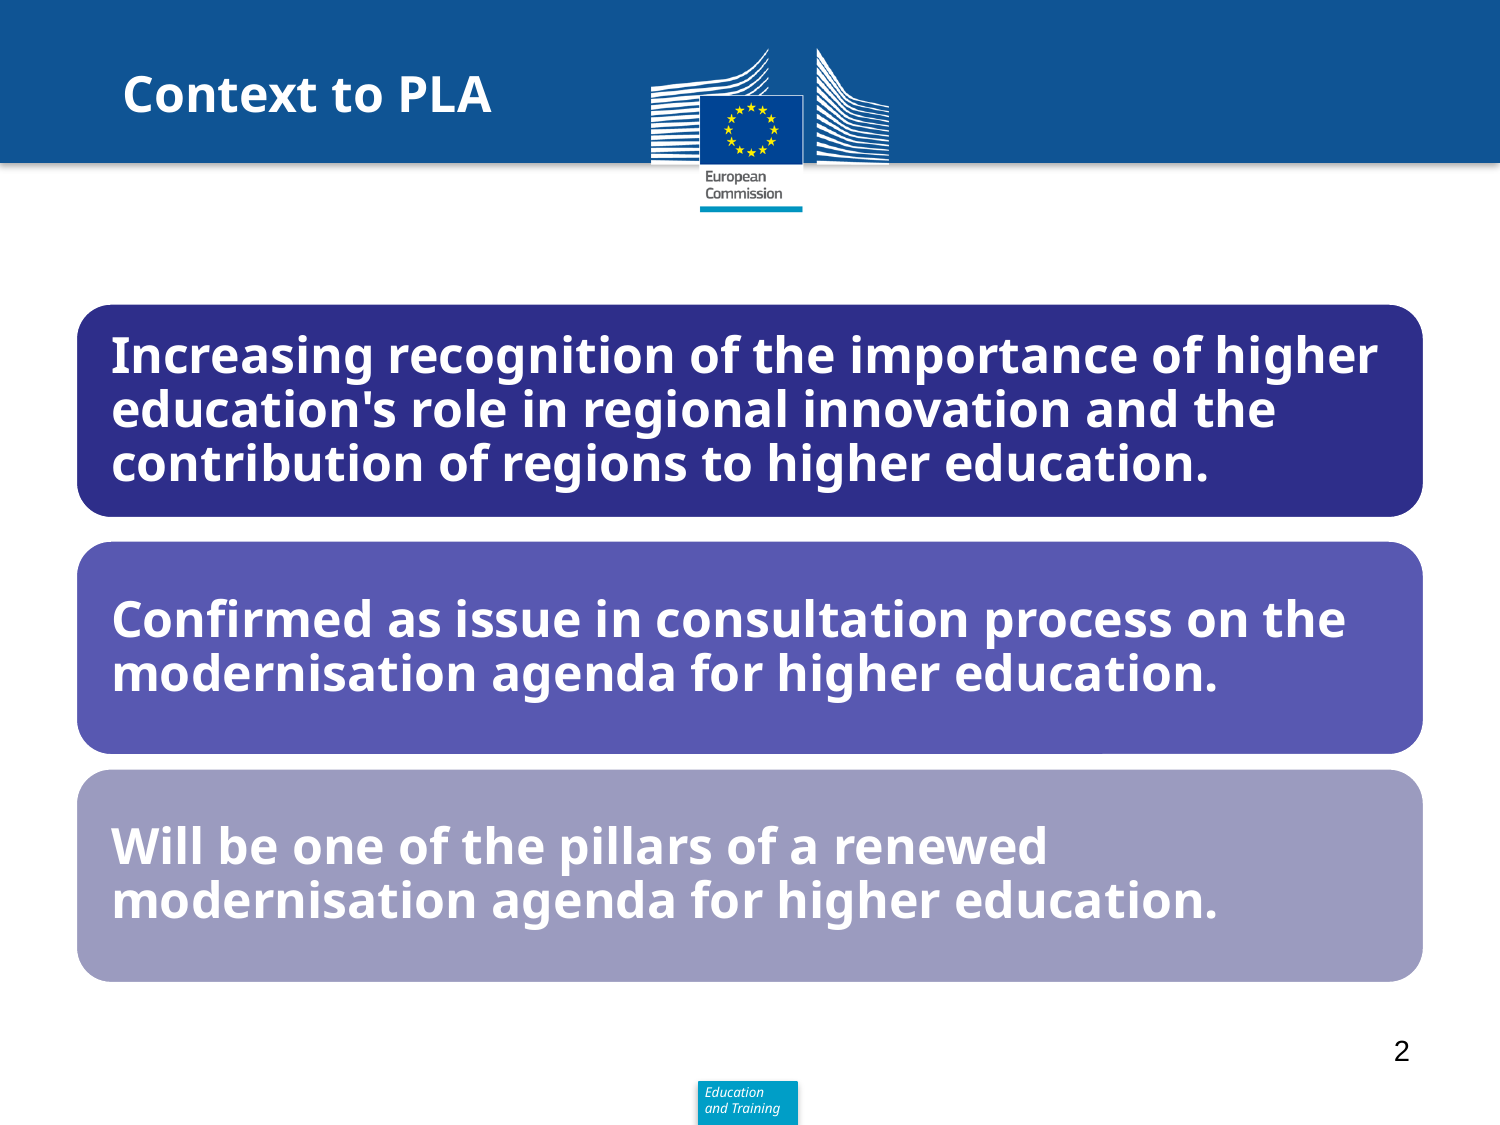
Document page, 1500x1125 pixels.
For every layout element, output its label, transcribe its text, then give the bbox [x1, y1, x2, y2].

text_box Context to PLA [29, 54, 1500, 126]
picture [651, 48, 889, 54]
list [74, 278, 1426, 1017]
slide_number 2 [1074, 1024, 1426, 1103]
picture [651, 126, 889, 213]
